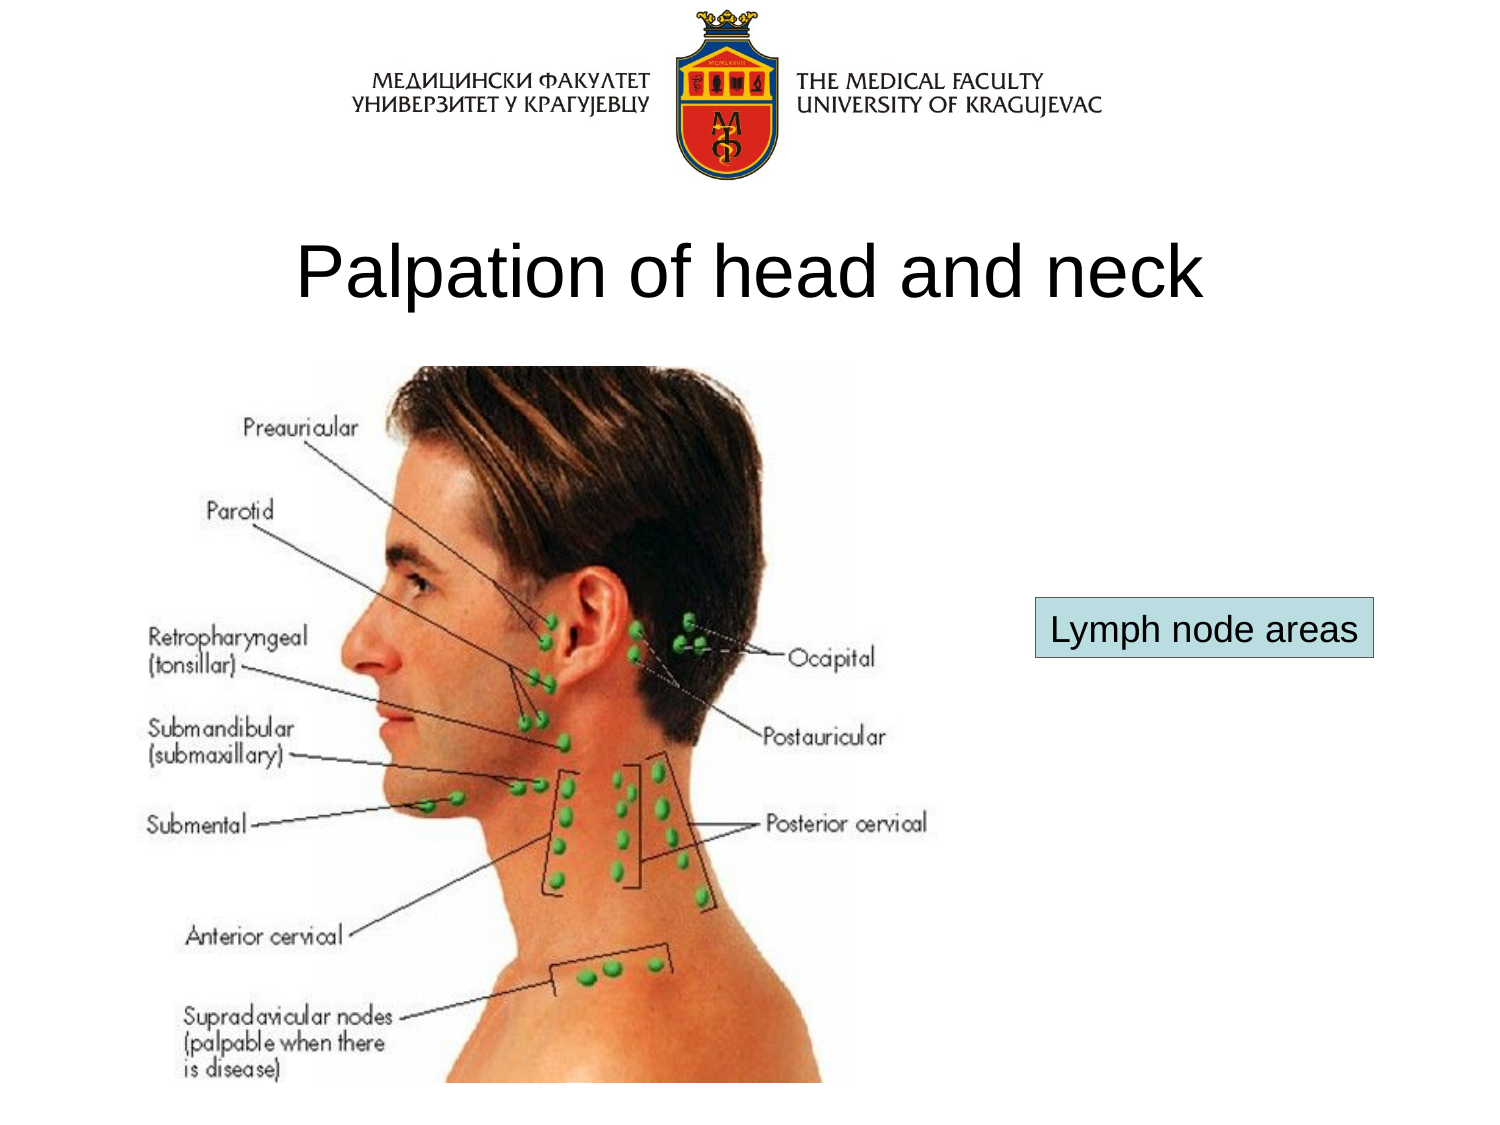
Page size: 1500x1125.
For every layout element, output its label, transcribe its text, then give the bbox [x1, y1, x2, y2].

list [111, 366, 980, 1083]
picture [328, 0, 1125, 173]
title Palpation of head and neck [74, 173, 1426, 362]
text_box Lymph node areas [1035, 597, 1374, 658]
